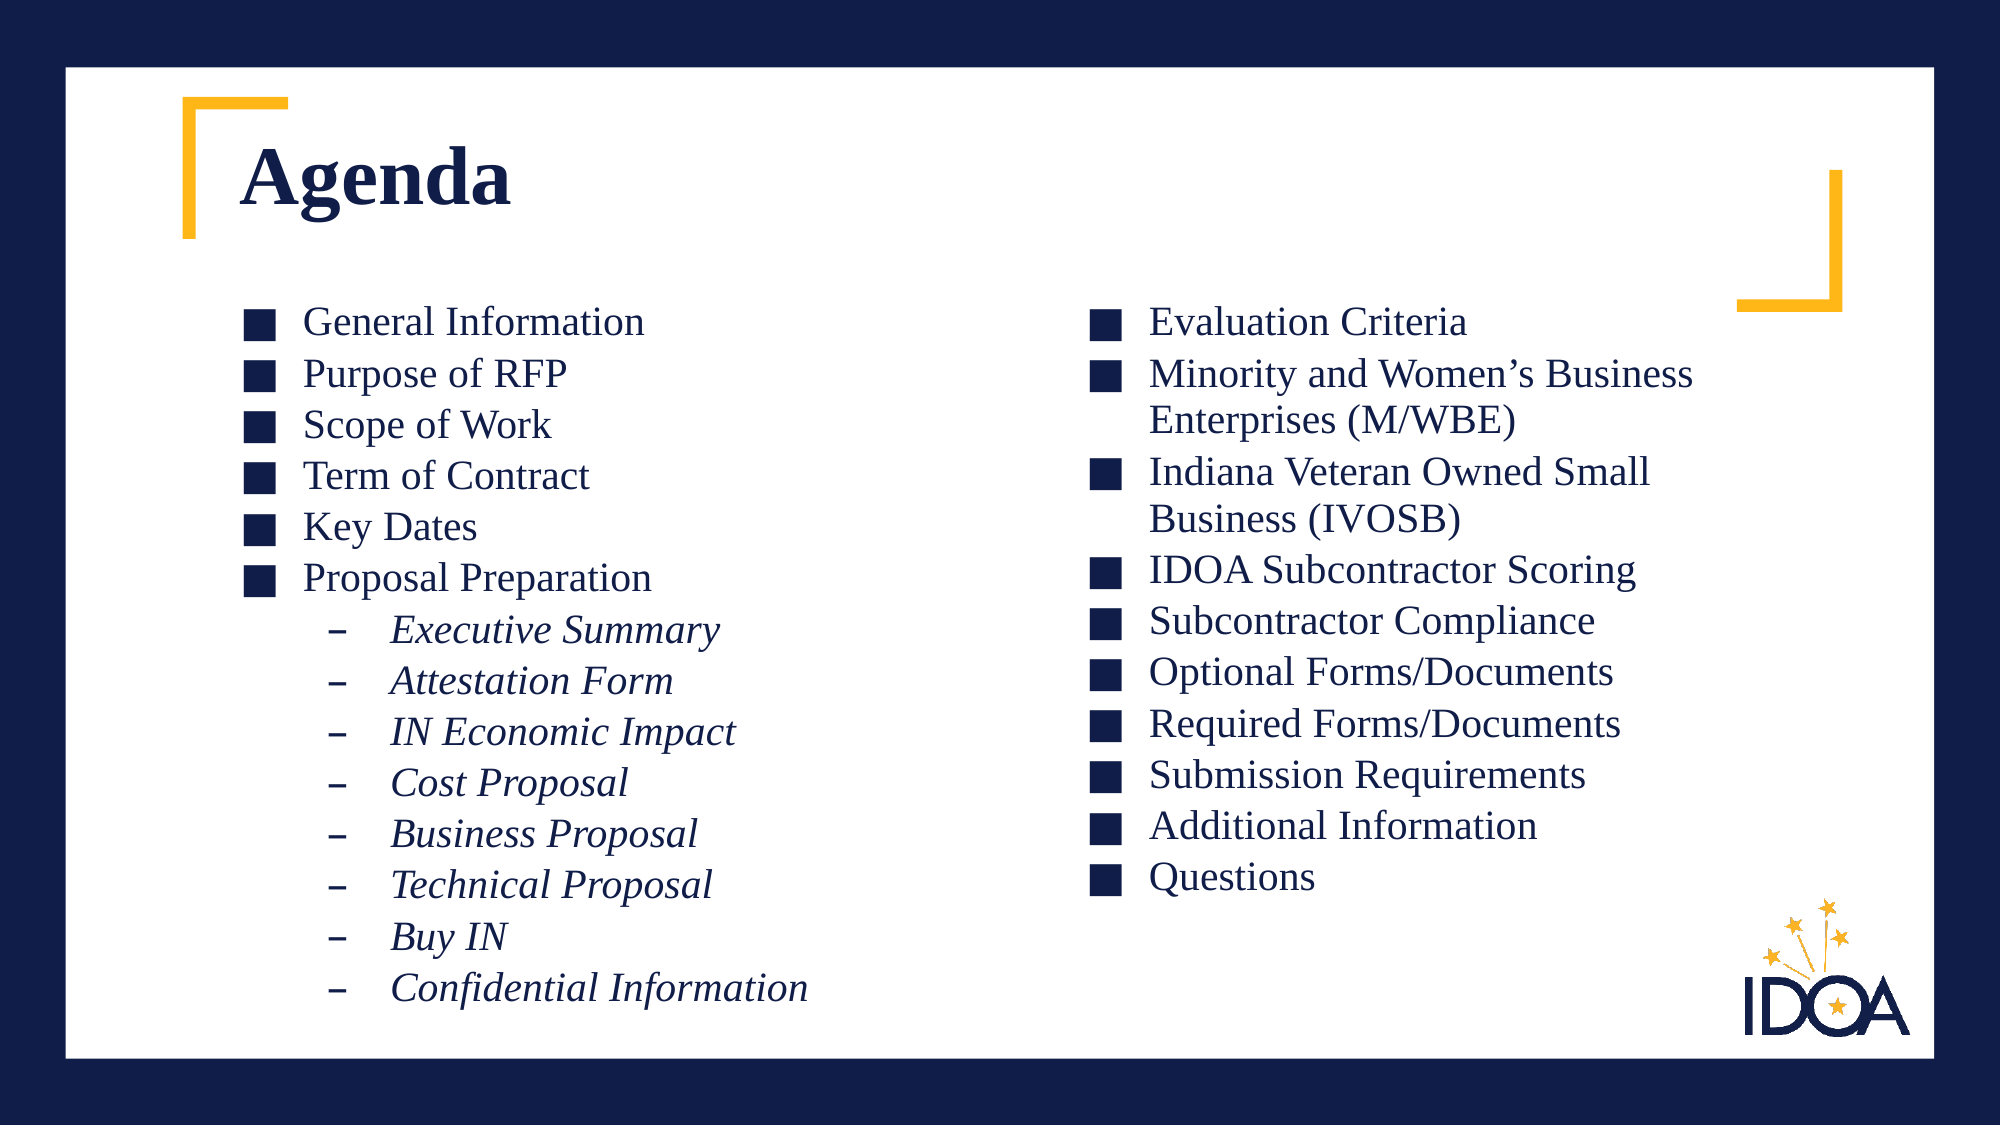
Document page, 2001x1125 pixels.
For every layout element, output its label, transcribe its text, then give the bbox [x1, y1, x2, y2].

list Evaluation Criteria Minority and Women’s Business Enterprises (M/WBE) Indiana Veteran Owned Small Business (IVOSB) IDOA Subcontractor Scoring Subcontractor Compliance Optional Forms/Documents Required Forms/Documents Submission Requirements Additional Information Questions [1071, 290, 1800, 896]
title Agenda [225, 125, 1800, 262]
picture [1702, 857, 1959, 1114]
list General Information Purpose of RFP Scope of Work Term of Contract Key Dates Proposal Preparation Executive Summary Attestation Form IN Economic Impact Cost Proposal Business Proposal Technical Proposal Buy IN Confidential Information [225, 290, 954, 877]
